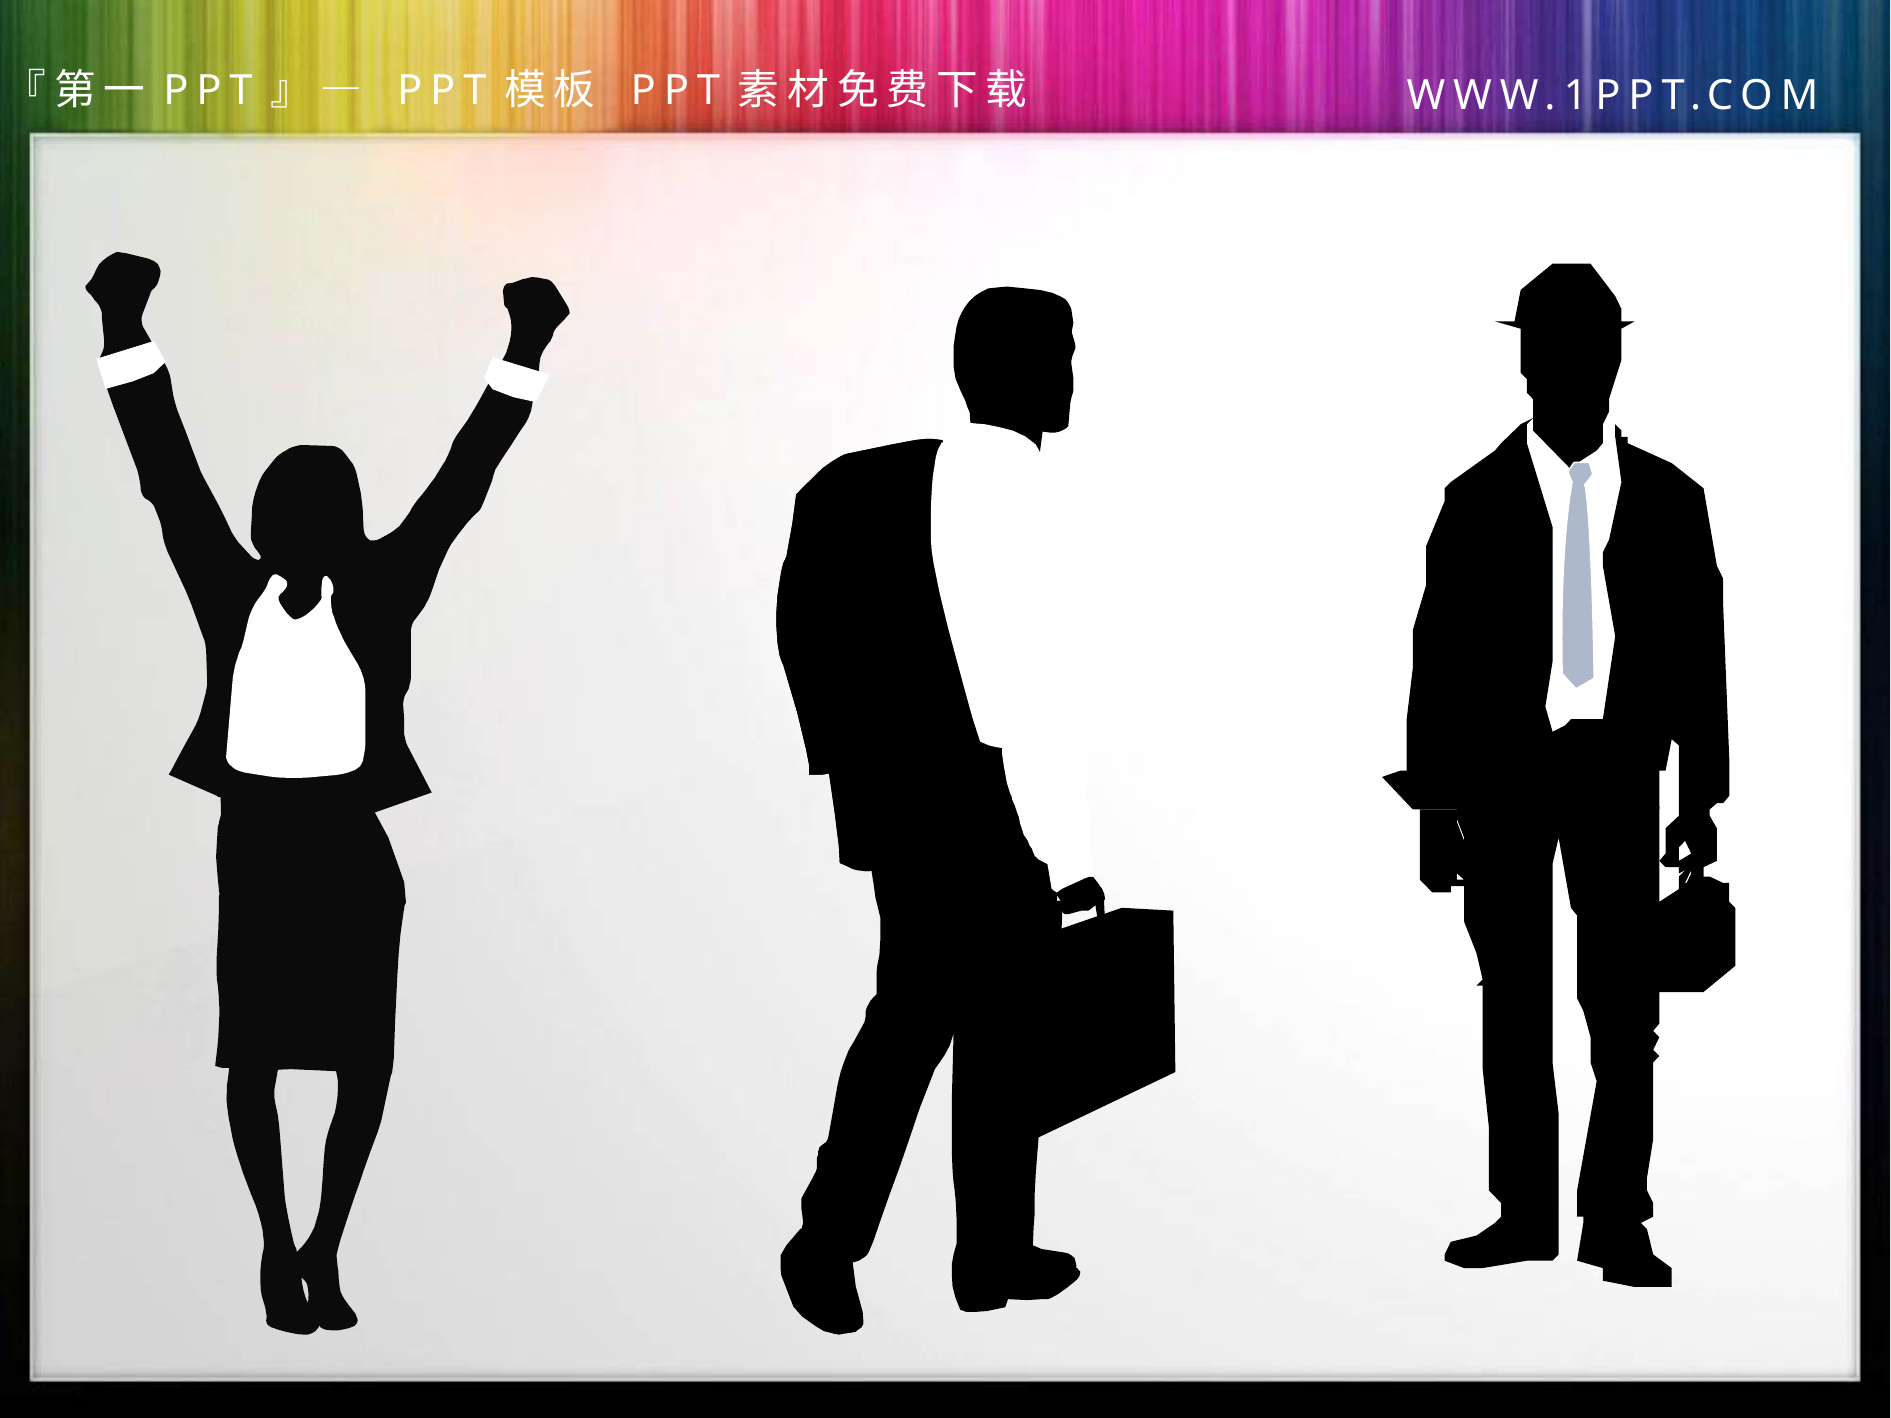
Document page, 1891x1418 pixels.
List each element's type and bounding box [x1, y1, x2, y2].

text_box [1381, 263, 1737, 1289]
text_box [776, 286, 1176, 1335]
picture [0, 0, 1891, 1418]
text_box [85, 251, 570, 1335]
